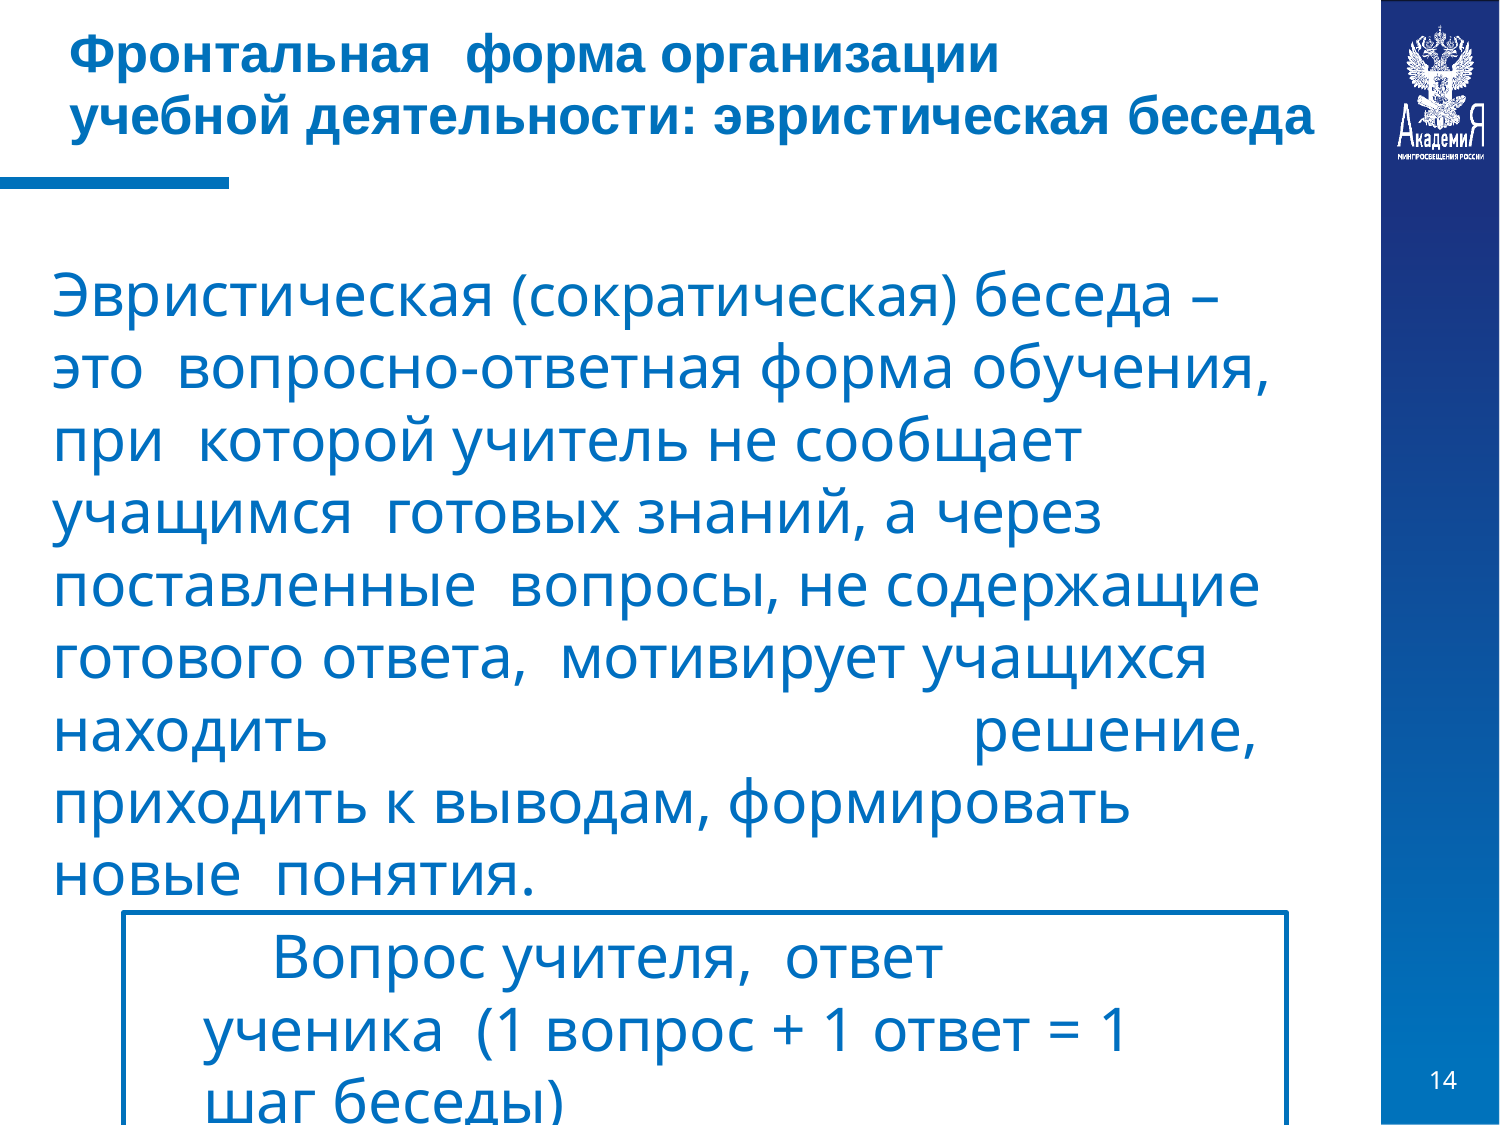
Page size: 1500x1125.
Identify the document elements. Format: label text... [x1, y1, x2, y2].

slide_number 14 [1422, 1069, 1464, 1125]
text_box Вопрос учителя, ответ ученика (1 вопрос + 1 ответ = 1 шаг беседы) [123, 912, 1287, 1125]
title Фронтальная форма организации учебной деятельности: эвристическая беседа [67, 19, 1322, 210]
text_box Эвристическая (сократическая) беседа – это вопросно-ответная форма обучения, при которой учитель не сообщает учащимся готовых знаний, а через поставленные вопросы, не содержащие готового ответа, мотивирует учащихся находить решение, приходить к выводам, формировать новые понятия. [50, 253, 1301, 908]
picture [1381, 0, 1500, 1125]
